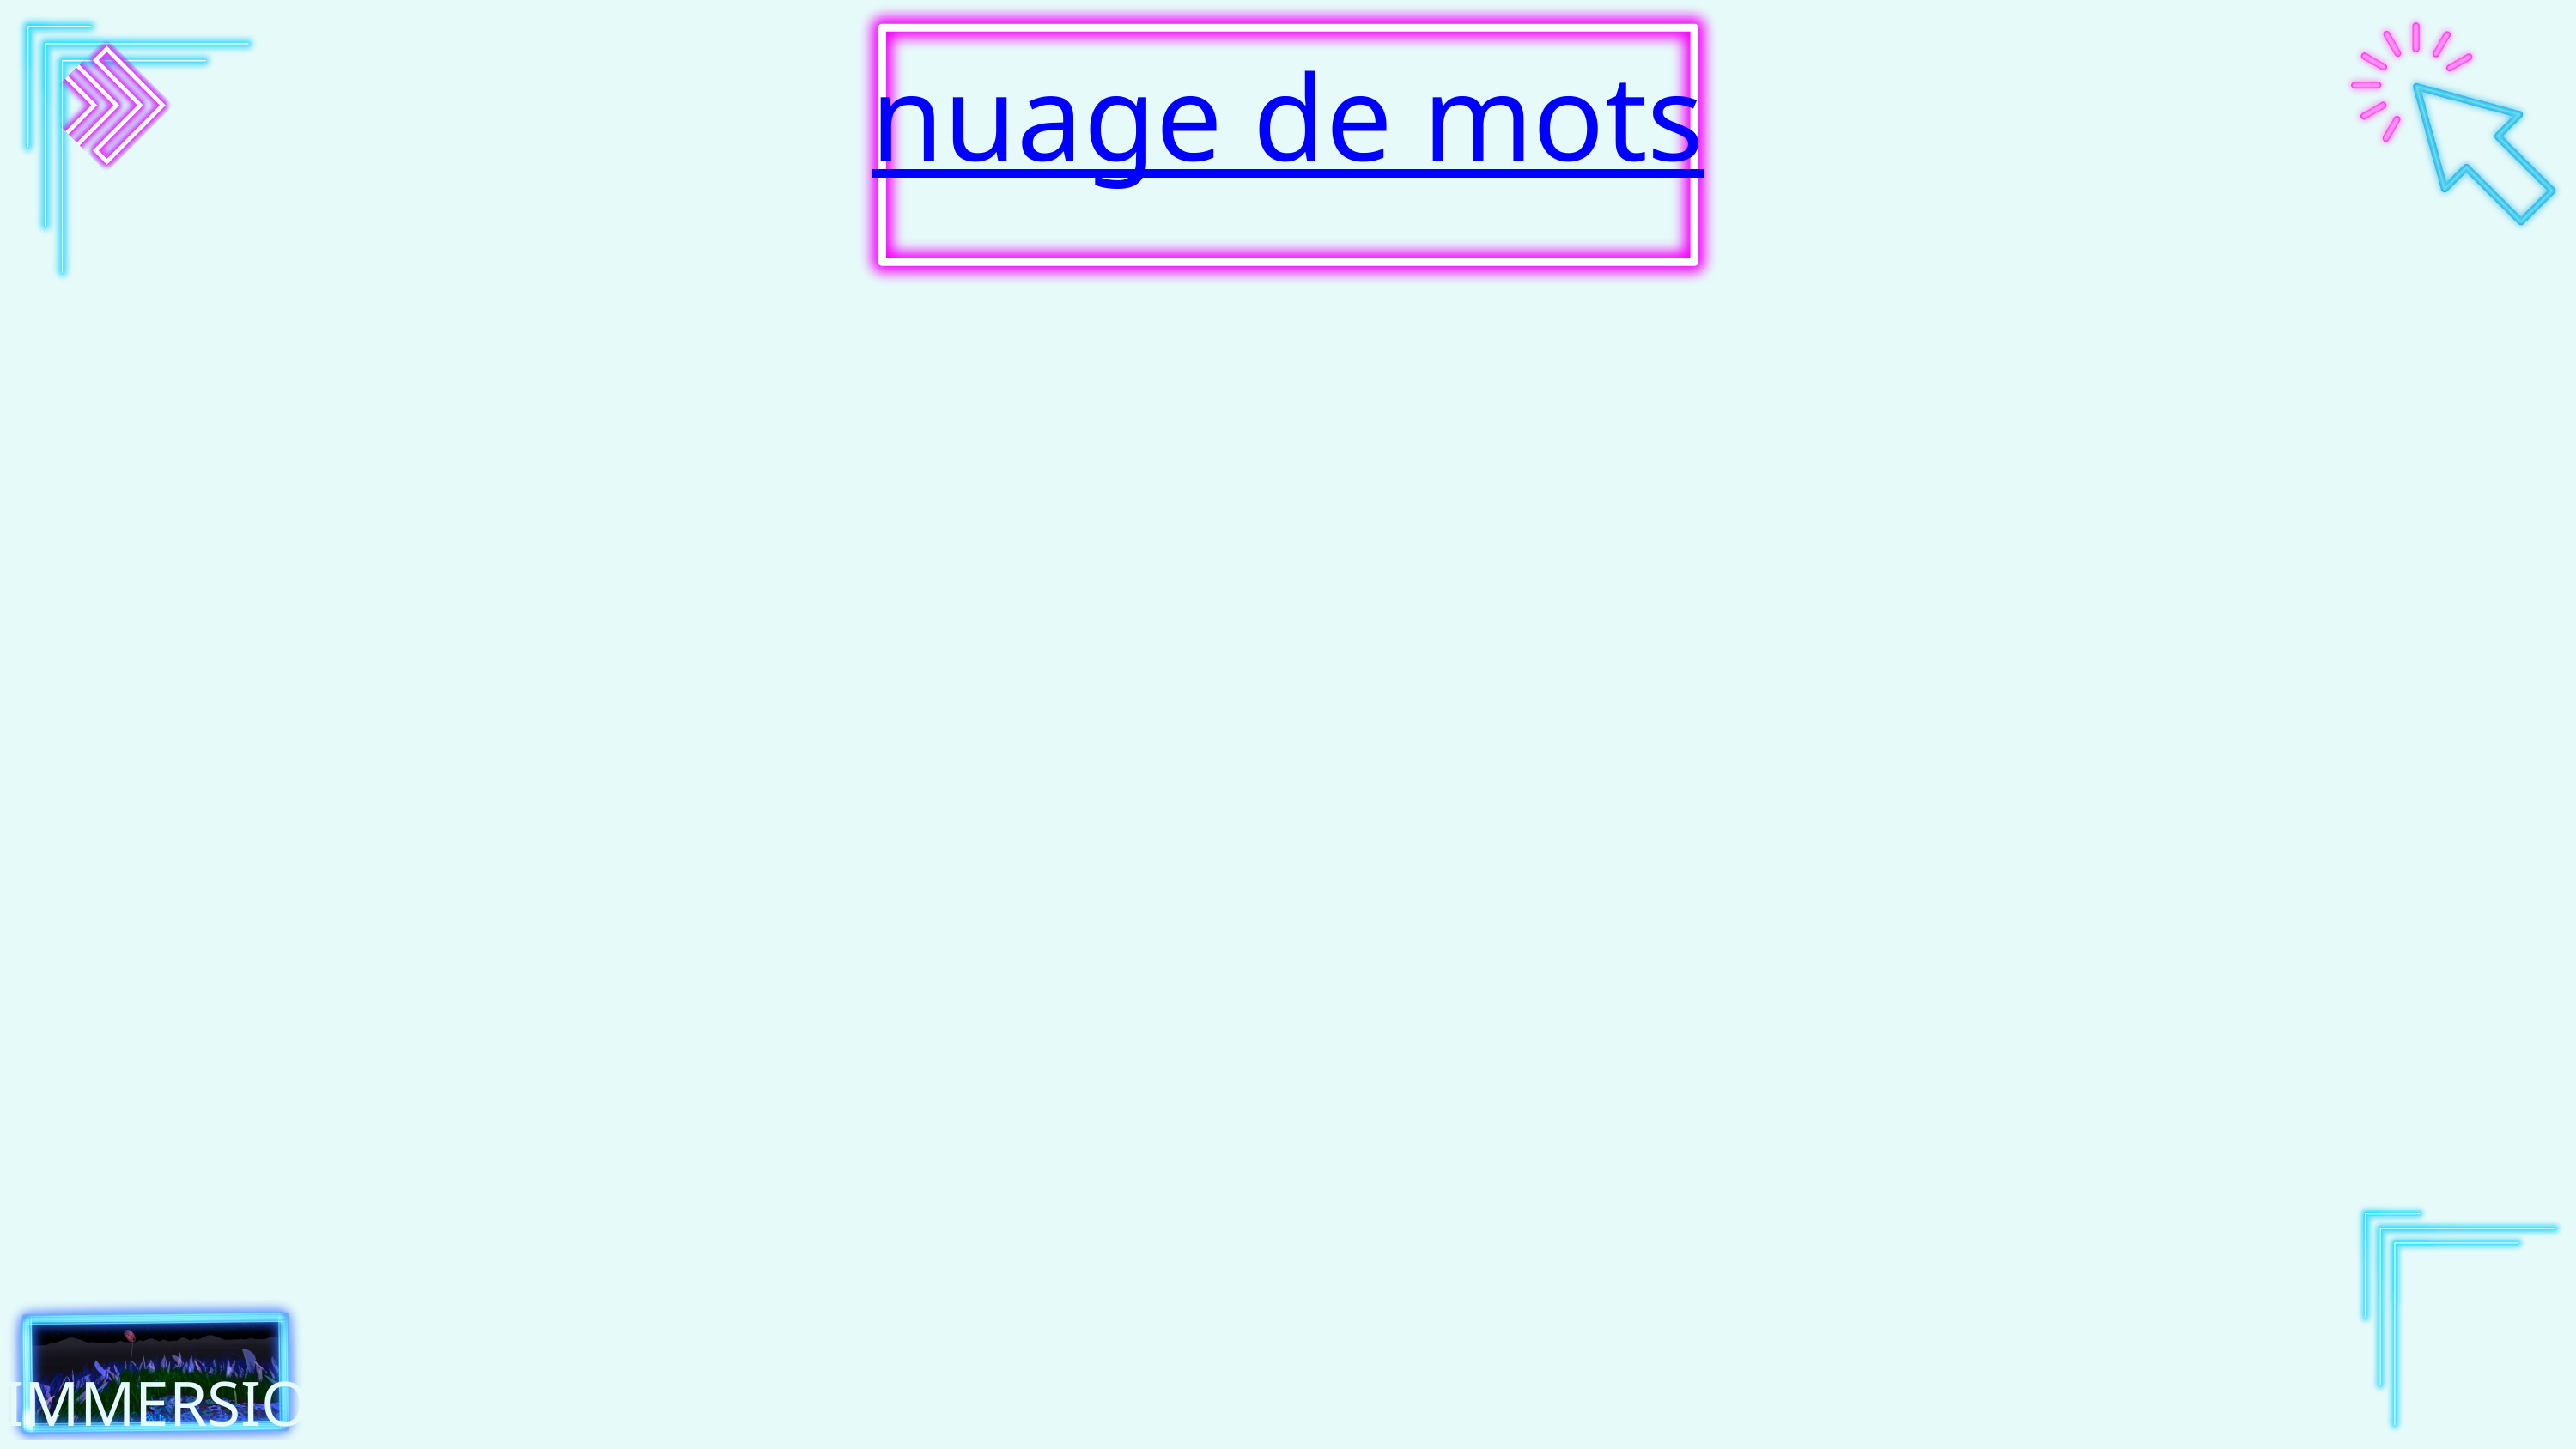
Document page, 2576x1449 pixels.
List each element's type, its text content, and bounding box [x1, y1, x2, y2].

text_box [857, 203, 1719, 288]
text_box nuage de mots [751, 107, 1825, 203]
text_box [15, 14, 260, 283]
text_box [857, 3, 1719, 107]
text_box [2342, 14, 2564, 233]
text_box [2354, 1203, 2565, 1434]
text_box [0, 1300, 316, 1440]
